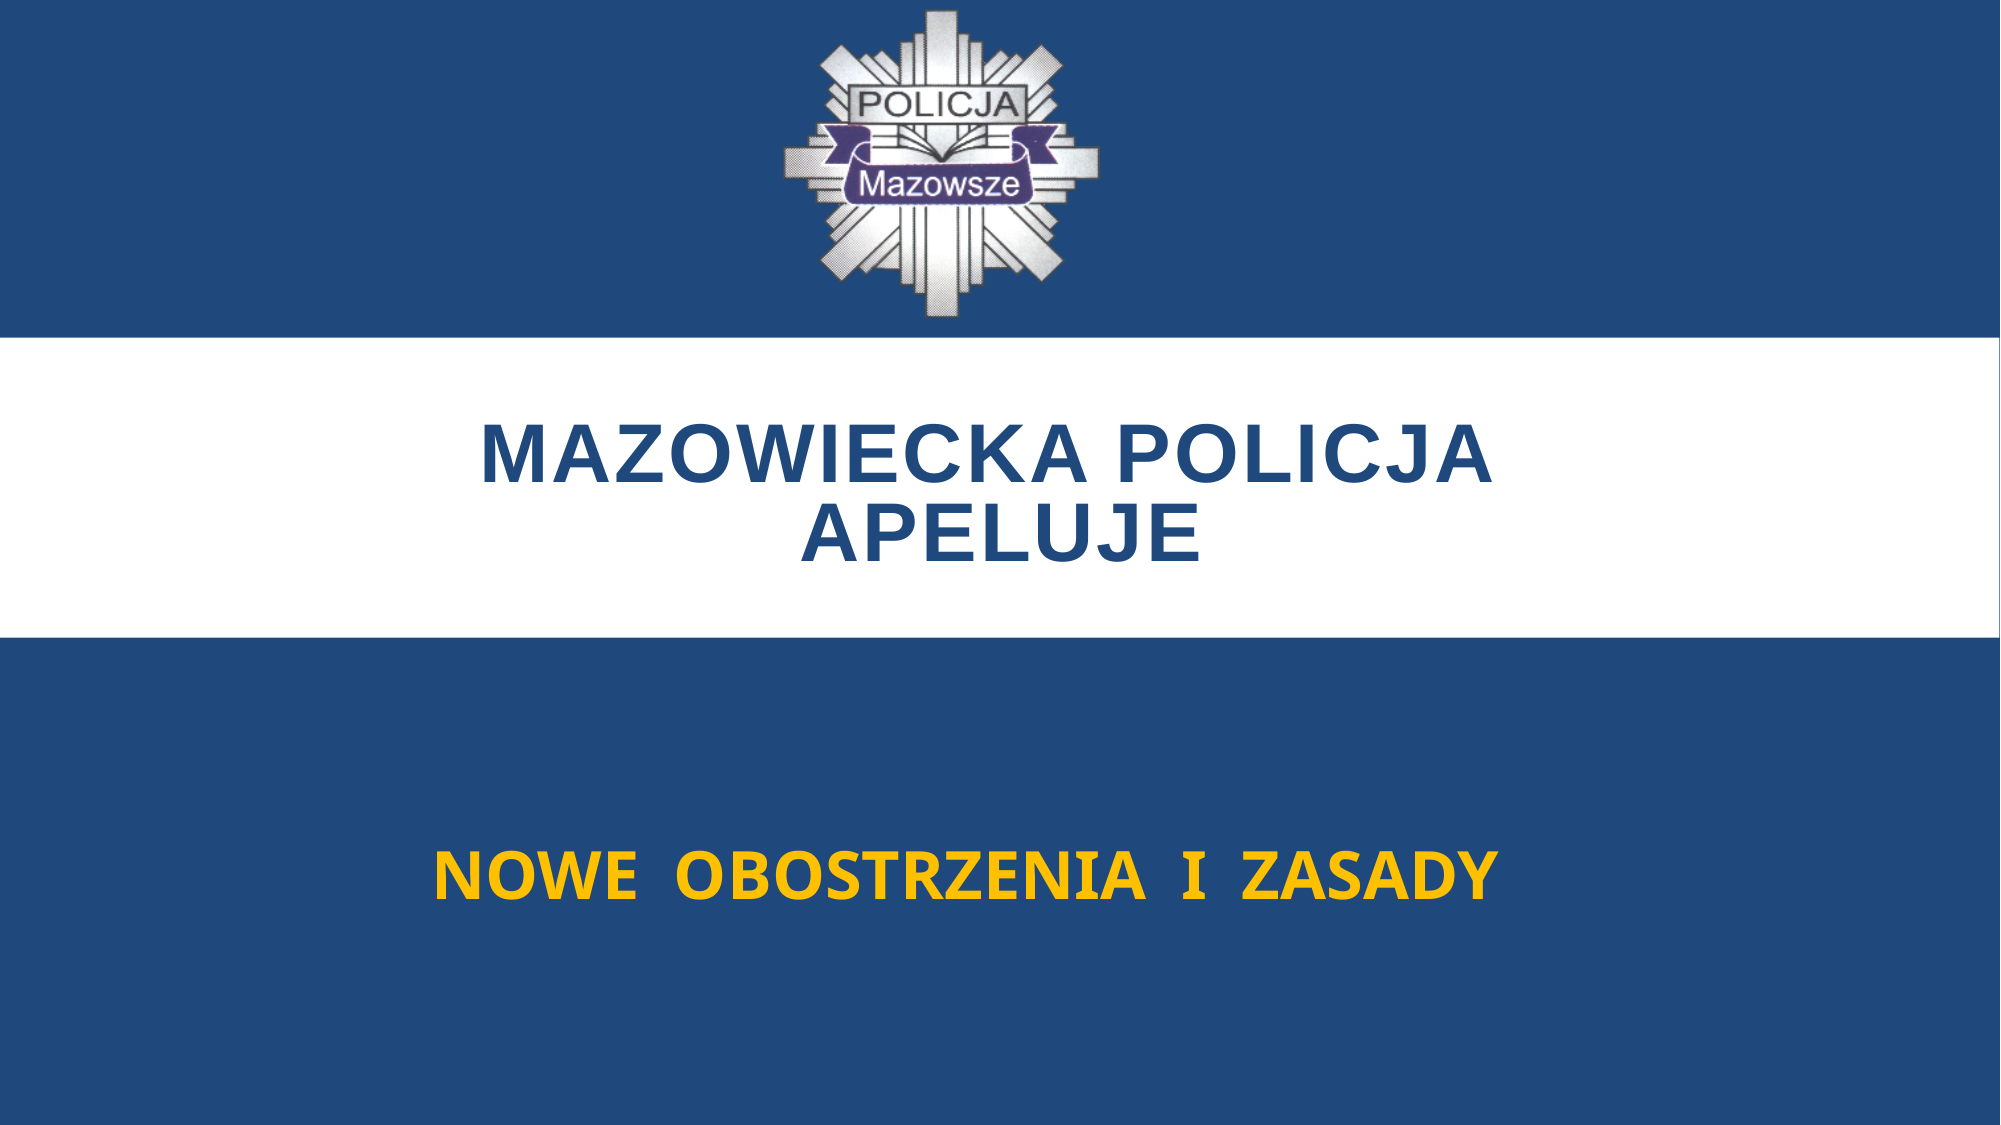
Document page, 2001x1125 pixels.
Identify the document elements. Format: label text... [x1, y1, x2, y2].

title Mazowiecka Policja Apeluje [60, 355, 1942, 641]
text_box NOWE OBOSTRZENIA I ZASADY [416, 825, 1516, 921]
picture [754, 0, 1131, 333]
